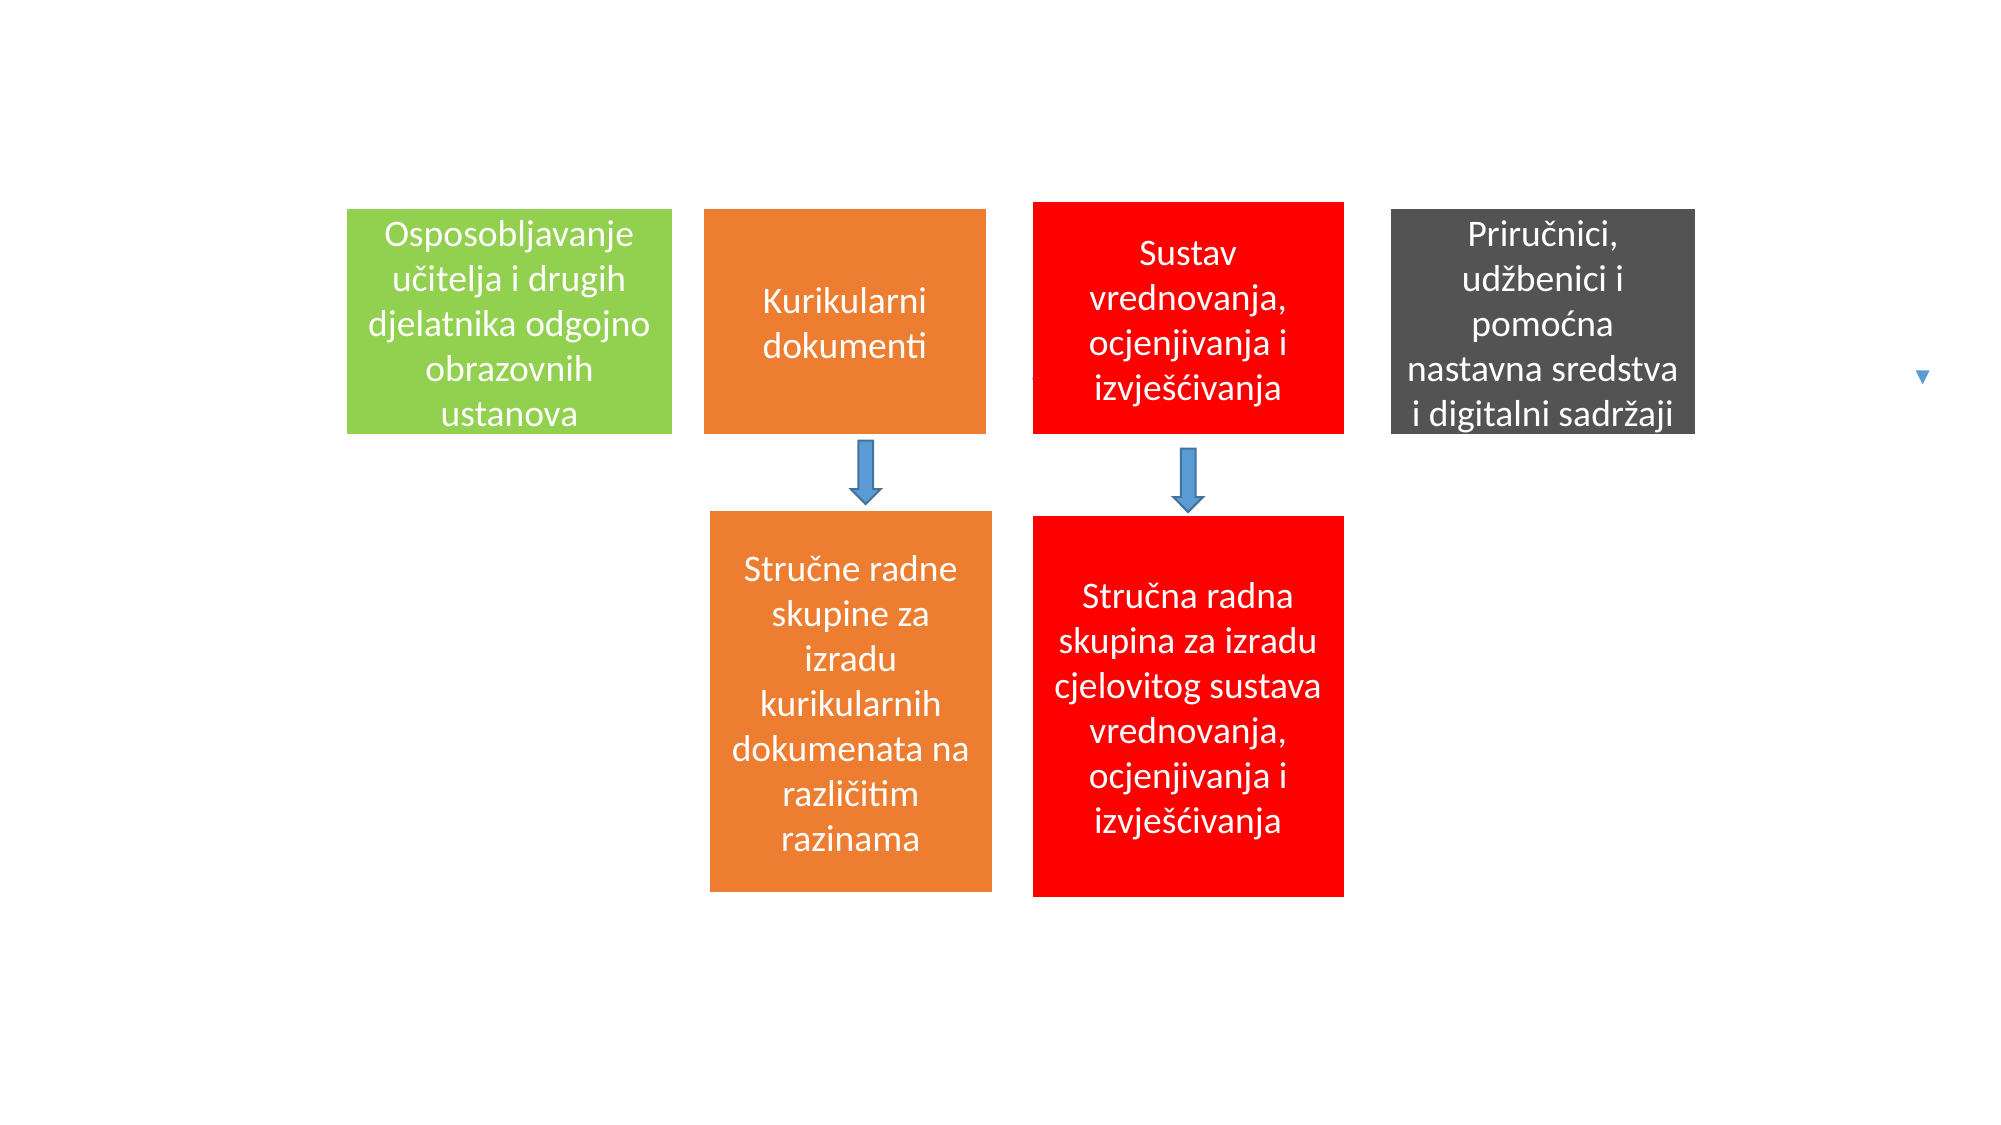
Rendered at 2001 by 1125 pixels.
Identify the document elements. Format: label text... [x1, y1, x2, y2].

text_box Sustav vrednovanja, ocjenjivanja i izvješćivanja [1033, 202, 1344, 434]
text_box [848, 439, 884, 506]
text_box Stručna radna skupina za izradu cjelovitog sustava vrednovanja, ocjenjivanja i izvješćivanja [1033, 516, 1344, 897]
text_box Kurikularni dokumenti [704, 209, 986, 434]
text_box Osposobljavanje učitelja i drugih djelatnika odgojno obrazovnih ustanova [347, 209, 672, 434]
text_box [1170, 447, 1206, 514]
text_box Priručnici, udžbenici i pomoćna nastavna sredstva i digitalni sadržaji [1391, 209, 1695, 434]
text_box Stručne radne skupine za izradu kurikularnih dokumenata na različitim razinama [710, 511, 992, 892]
